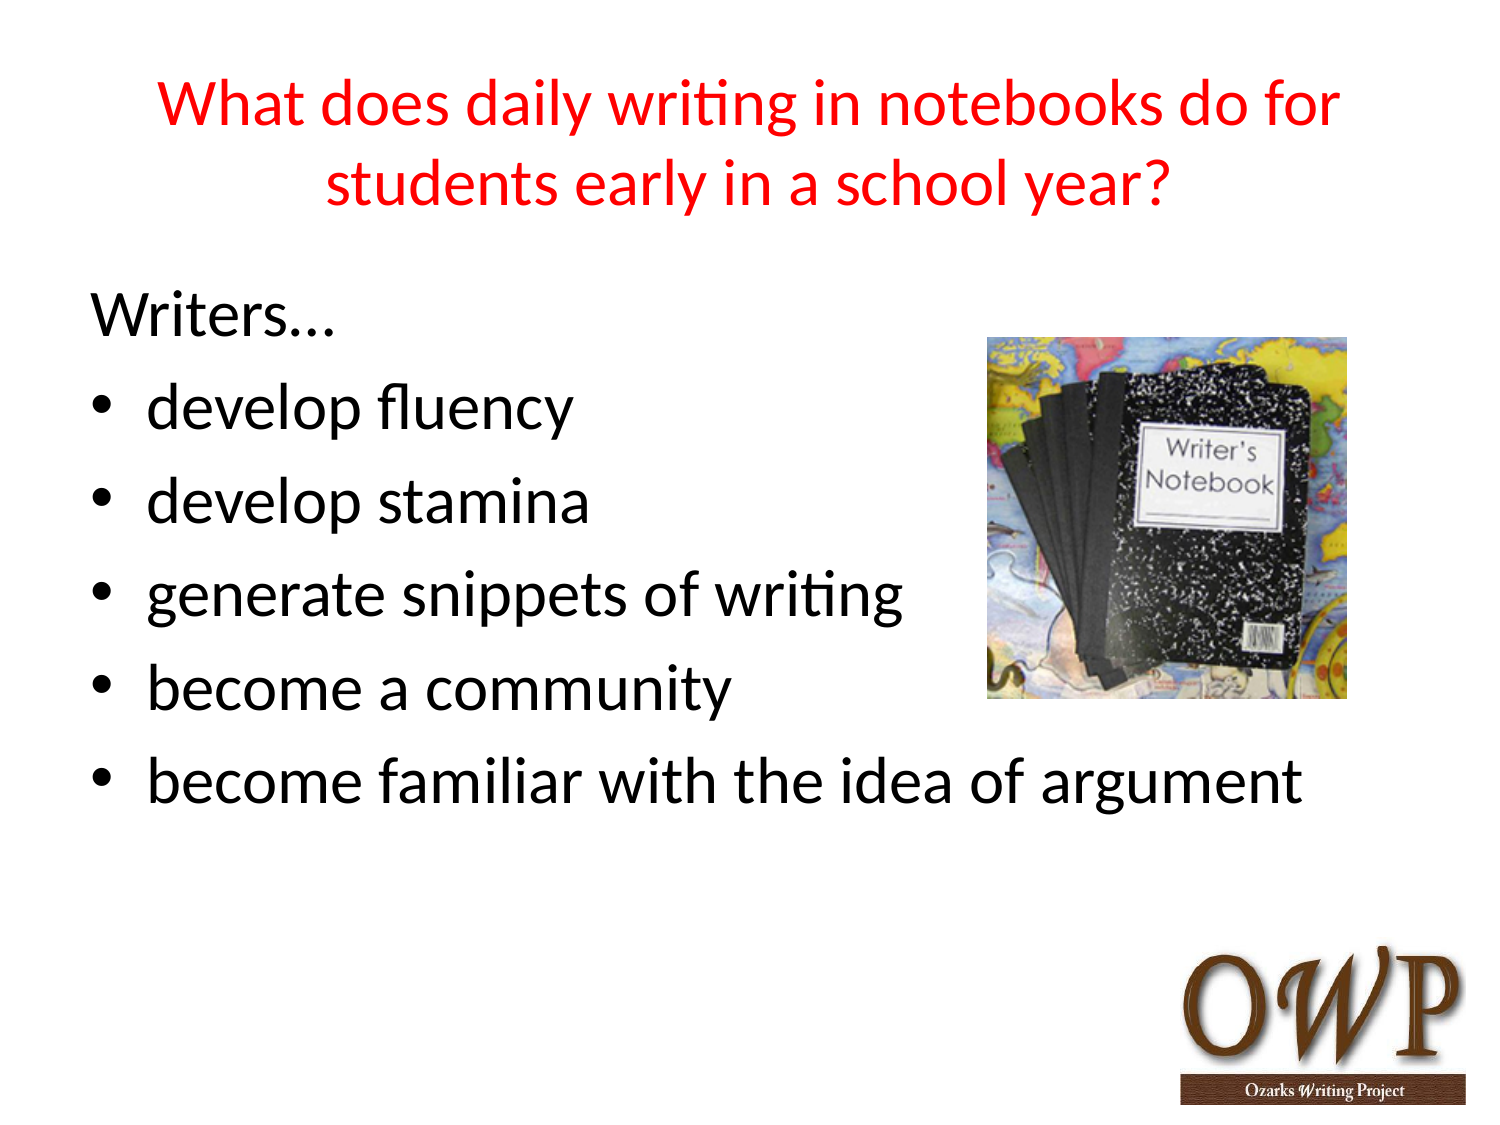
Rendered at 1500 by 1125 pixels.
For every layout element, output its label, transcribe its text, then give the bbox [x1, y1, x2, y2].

picture [1180, 937, 1467, 1105]
list Writers… develop fluency develop stamina generate snippets of writing become a community become familiar with the idea of argument [75, 262, 1425, 1005]
picture [987, 337, 1348, 699]
title What does daily writing in notebooks do for students early in a school year? [75, 45, 1425, 233]
